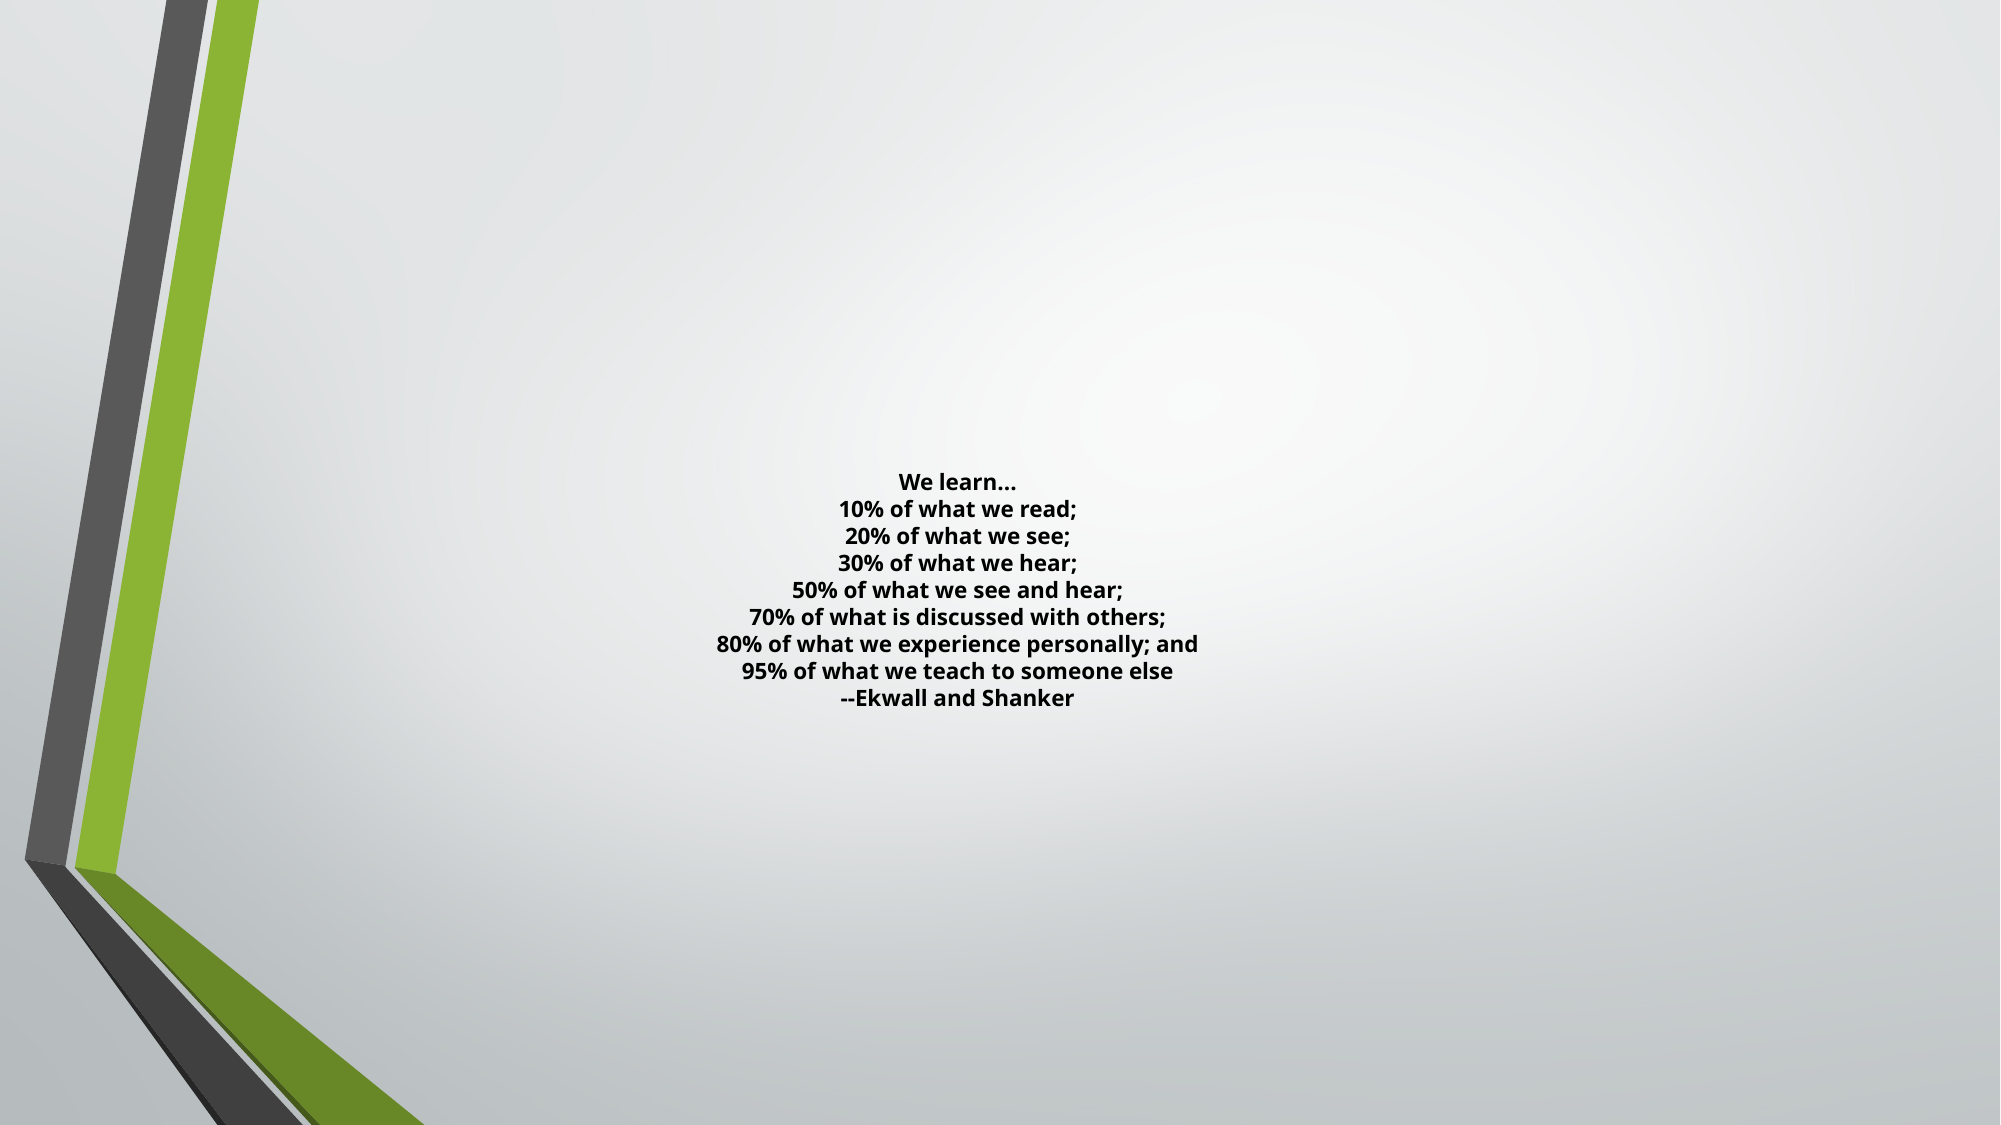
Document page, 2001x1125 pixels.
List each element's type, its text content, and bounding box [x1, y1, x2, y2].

title We learn... 10% of what we read; 20% of what we see; 30% of what we hear; 50% of what we see and hear; 70% of what is discussed with others; 80% of what we experience personally; and 95% of what we teach to someone else --Ekwall and Shanker [136, 459, 1780, 747]
